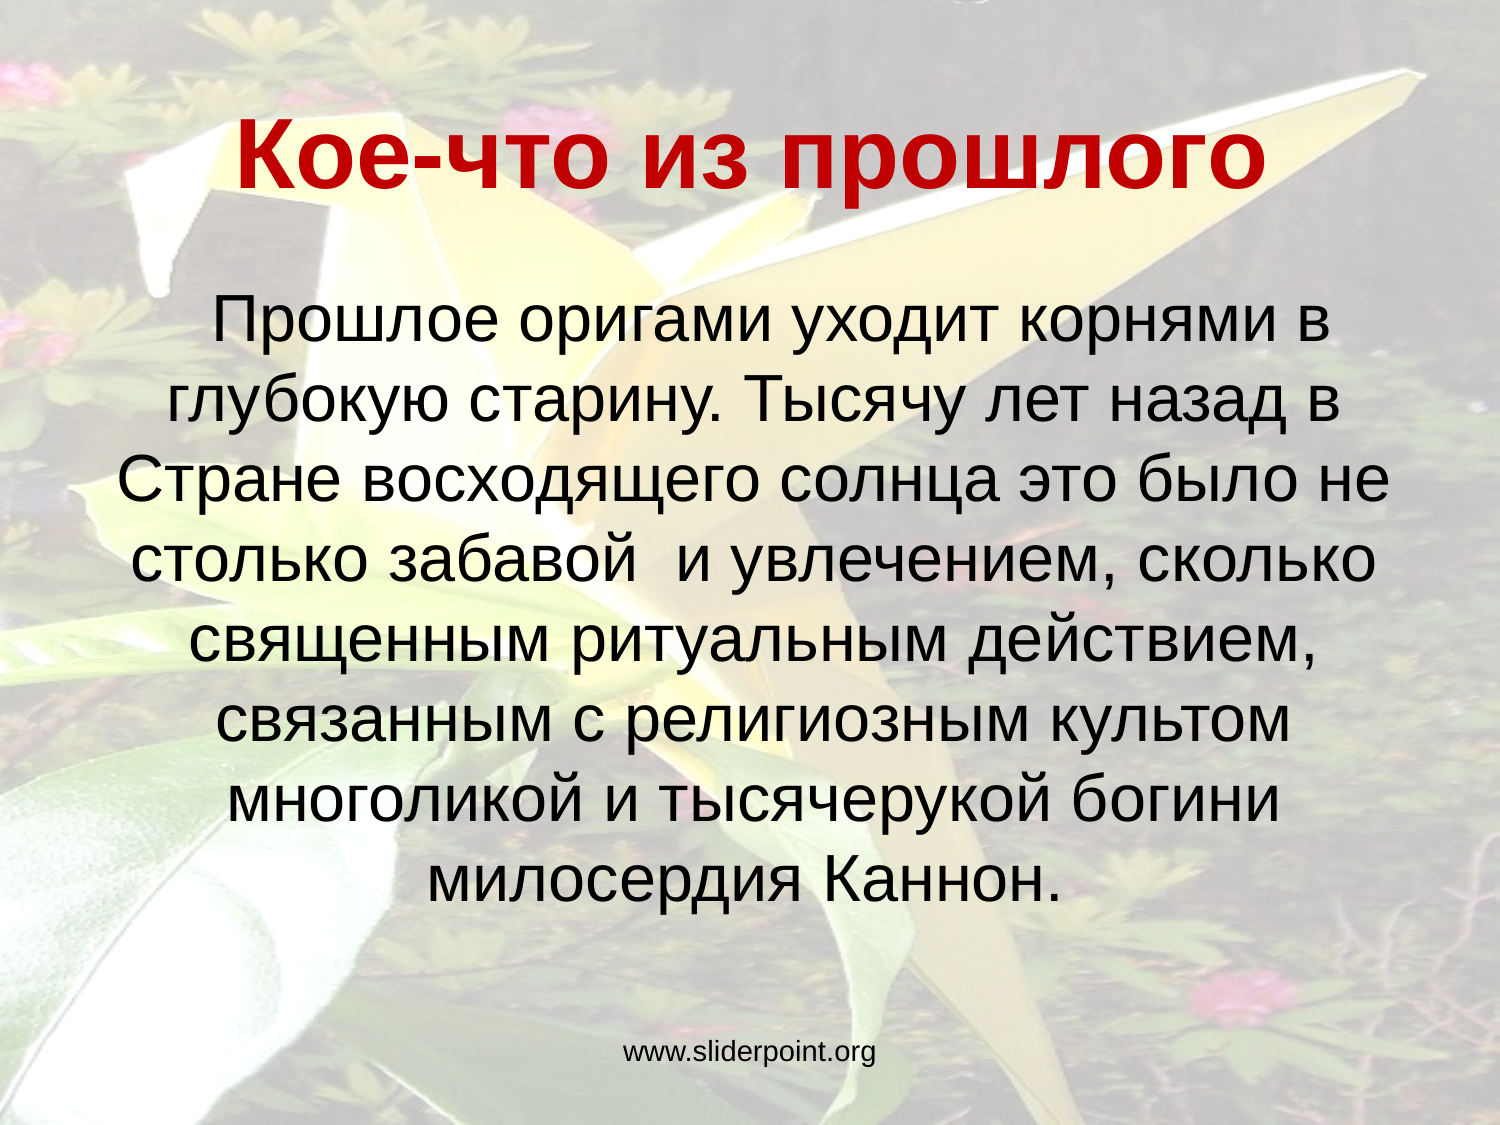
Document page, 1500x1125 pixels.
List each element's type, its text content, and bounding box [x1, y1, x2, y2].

title Кое-что из прошлого [76, 54, 1428, 243]
list Прошлое оригами уходит корнями в глубокую старину. Тысячу лет назад в Стране восходящего солнца это было не столько забавой и увлечением, сколько священным ритуальным действием, связанным с религиозным культом многоликой и тысячерукой богини милосердия Каннон. [0, 266, 1471, 1095]
footer www.sliderpoint.org [512, 1024, 988, 1103]
